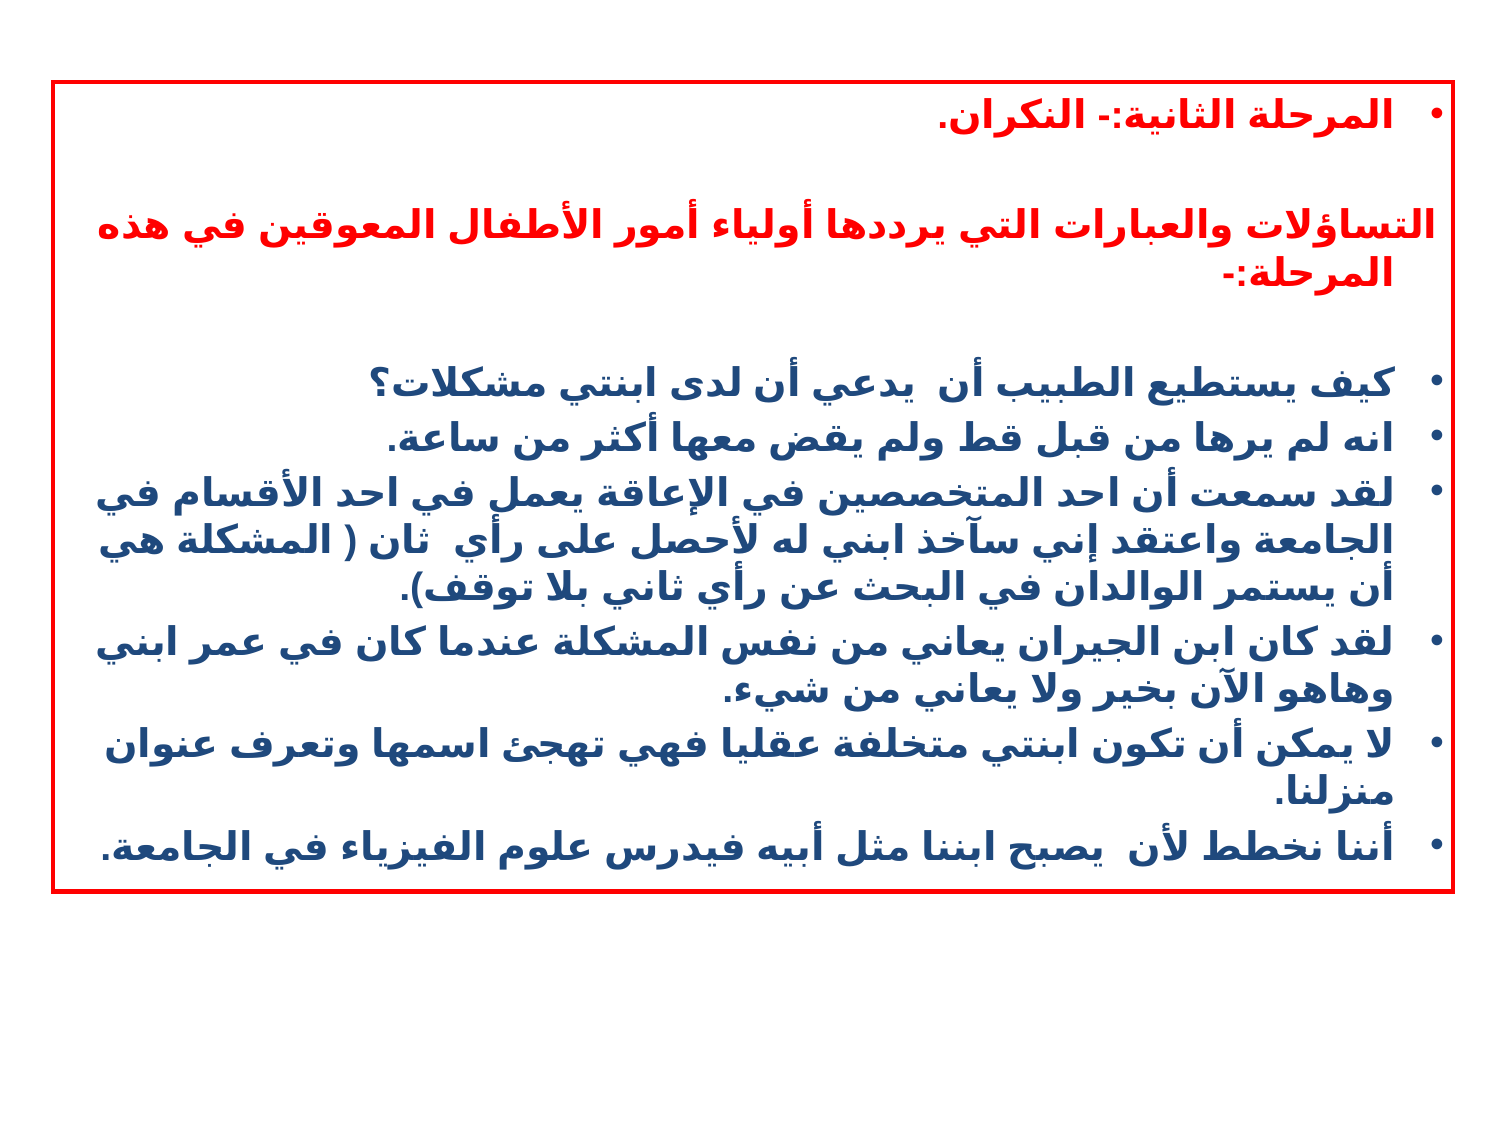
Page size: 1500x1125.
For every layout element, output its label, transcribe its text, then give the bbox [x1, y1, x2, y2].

list المرحلة الثانية:- النكران. التساؤلات والعبارات التي يرددها أولياء أمور الأطفال المعوقين في هذه المرحلة:- كيف يستطيع الطبيب أن يدعي أن لدى ابنتي مشكلات؟ انه لم يرها من قبل قط ولم يقض معها أكثر من ساعة. لقد سمعت أن احد المتخصصين في الإعاقة يعمل في احد الأقسام في الجامعة واعتقد إني سآخذ ابني له لأحصل على رأي ثان ( المشكلة هي أن يستمر الوالدان في البحث عن رأي ثاني بلا توقف). لقد كان ابن الجيران يعاني من نفس المشكلة عندما كان في عمر ابني وهاهو الآن بخير ولا يعاني من شيء. لا يمكن أن تكون ابنتي متخلفة عقليا فهي تهجئ اسمها وتعرف عنوان منزلنا. أننا نخطط لأن يصبح ابننا مثل أبيه فيدرس علوم الفيزياء في الجامعة. [52, 81, 1454, 892]
